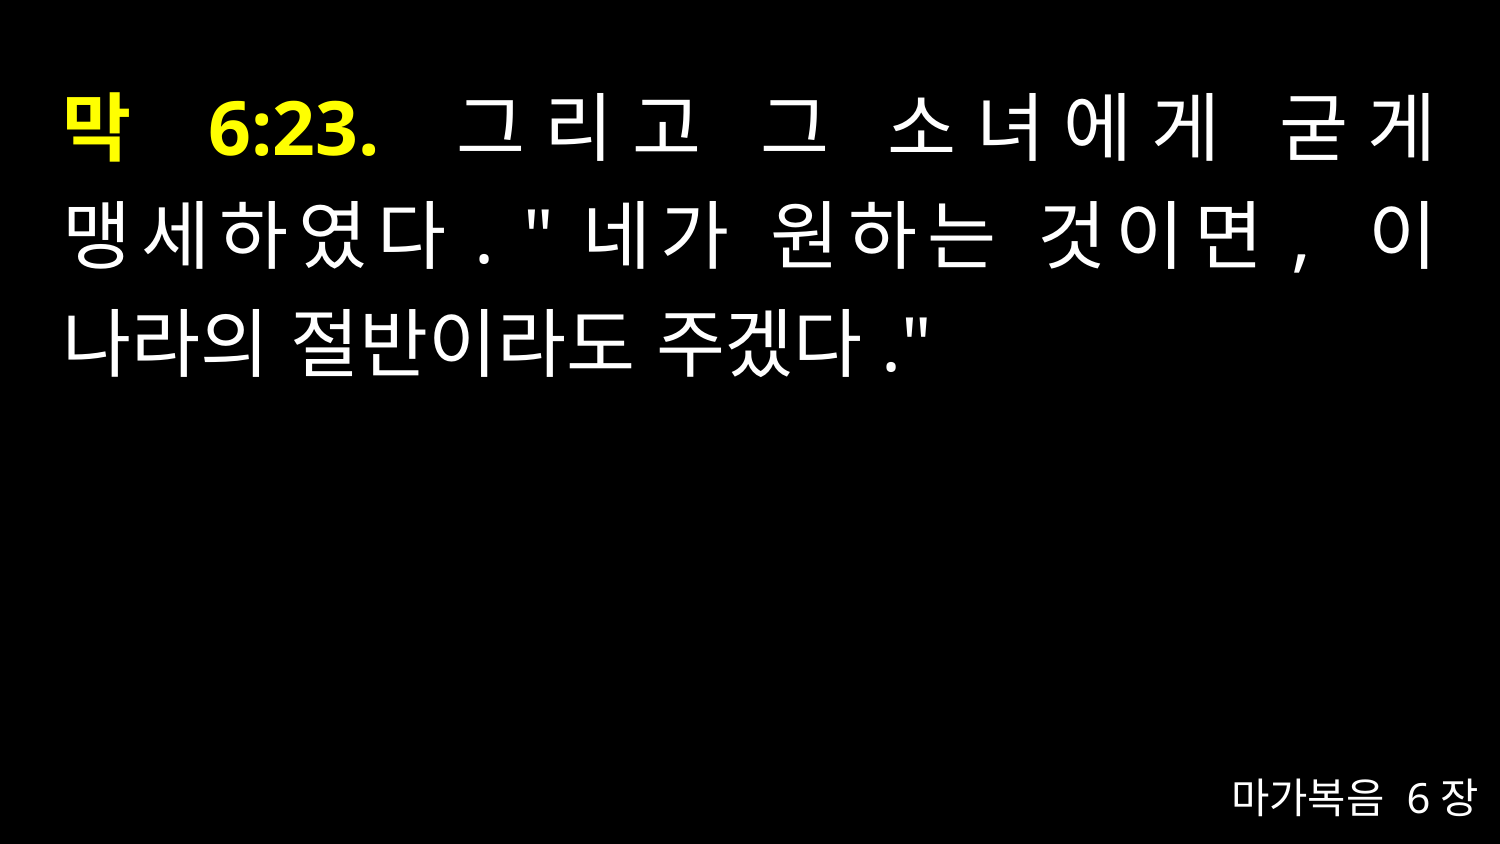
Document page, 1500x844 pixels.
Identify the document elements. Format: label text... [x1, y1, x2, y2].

subtitle 마가복음 6장 [916, 770, 1500, 844]
title 막 6:23. 그리고 그 소녀에게 굳게 맹세하였다. "네가 원하는 것이면, 이 나라의 절반이라도 주겠다." [0, 0, 1500, 844]
